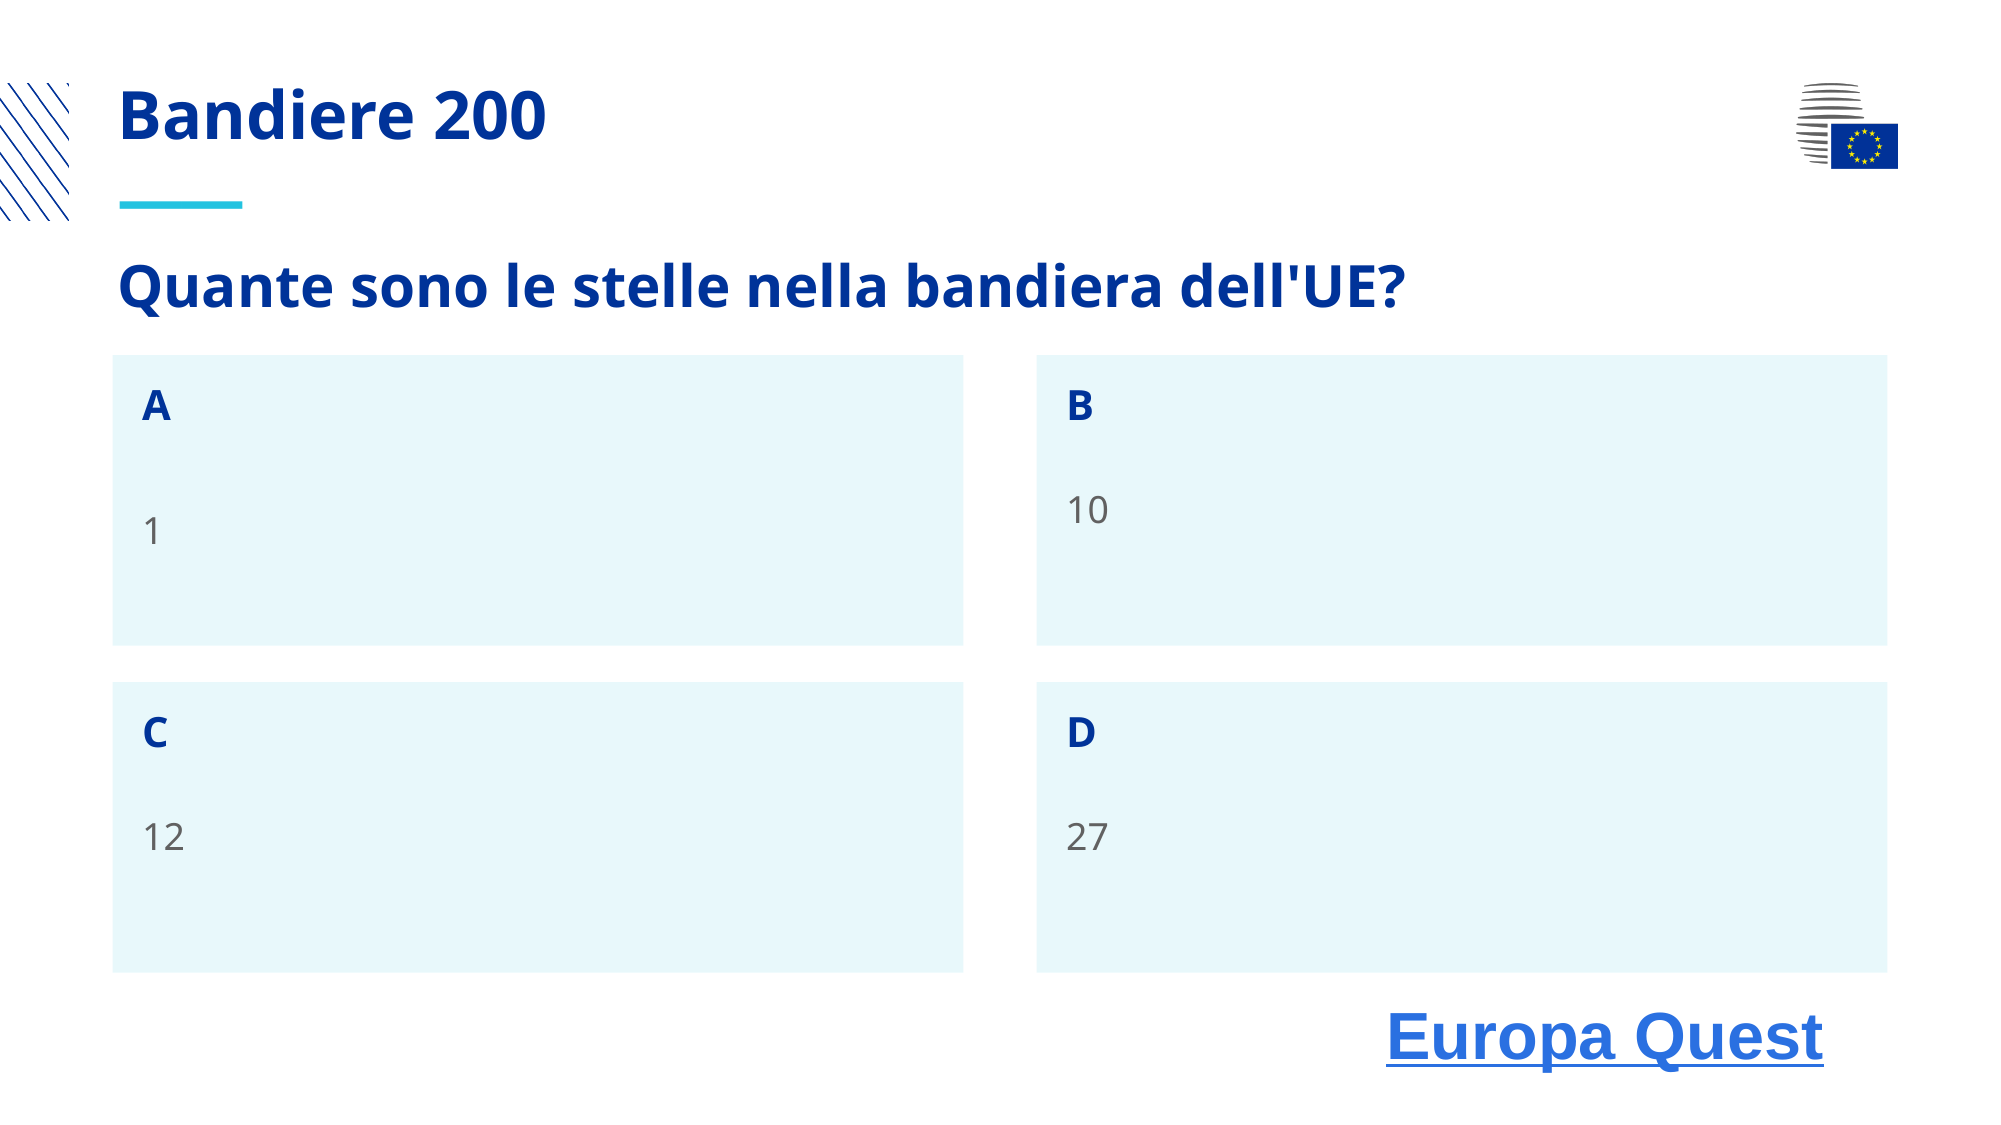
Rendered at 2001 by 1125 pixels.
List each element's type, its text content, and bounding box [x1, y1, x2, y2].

list C 12 [112, 682, 964, 973]
list Bandiere 200 ⸺ Quante sono le stelle nella bandiera dell'UE? [102, 83, 1776, 325]
picture [0, 83, 69, 221]
text_box Europa Quest [1371, 985, 1847, 1097]
picture [1796, 83, 1898, 169]
list A 1 [112, 355, 964, 646]
list B 10 [1036, 355, 1888, 646]
list D 27 [1036, 682, 1888, 973]
